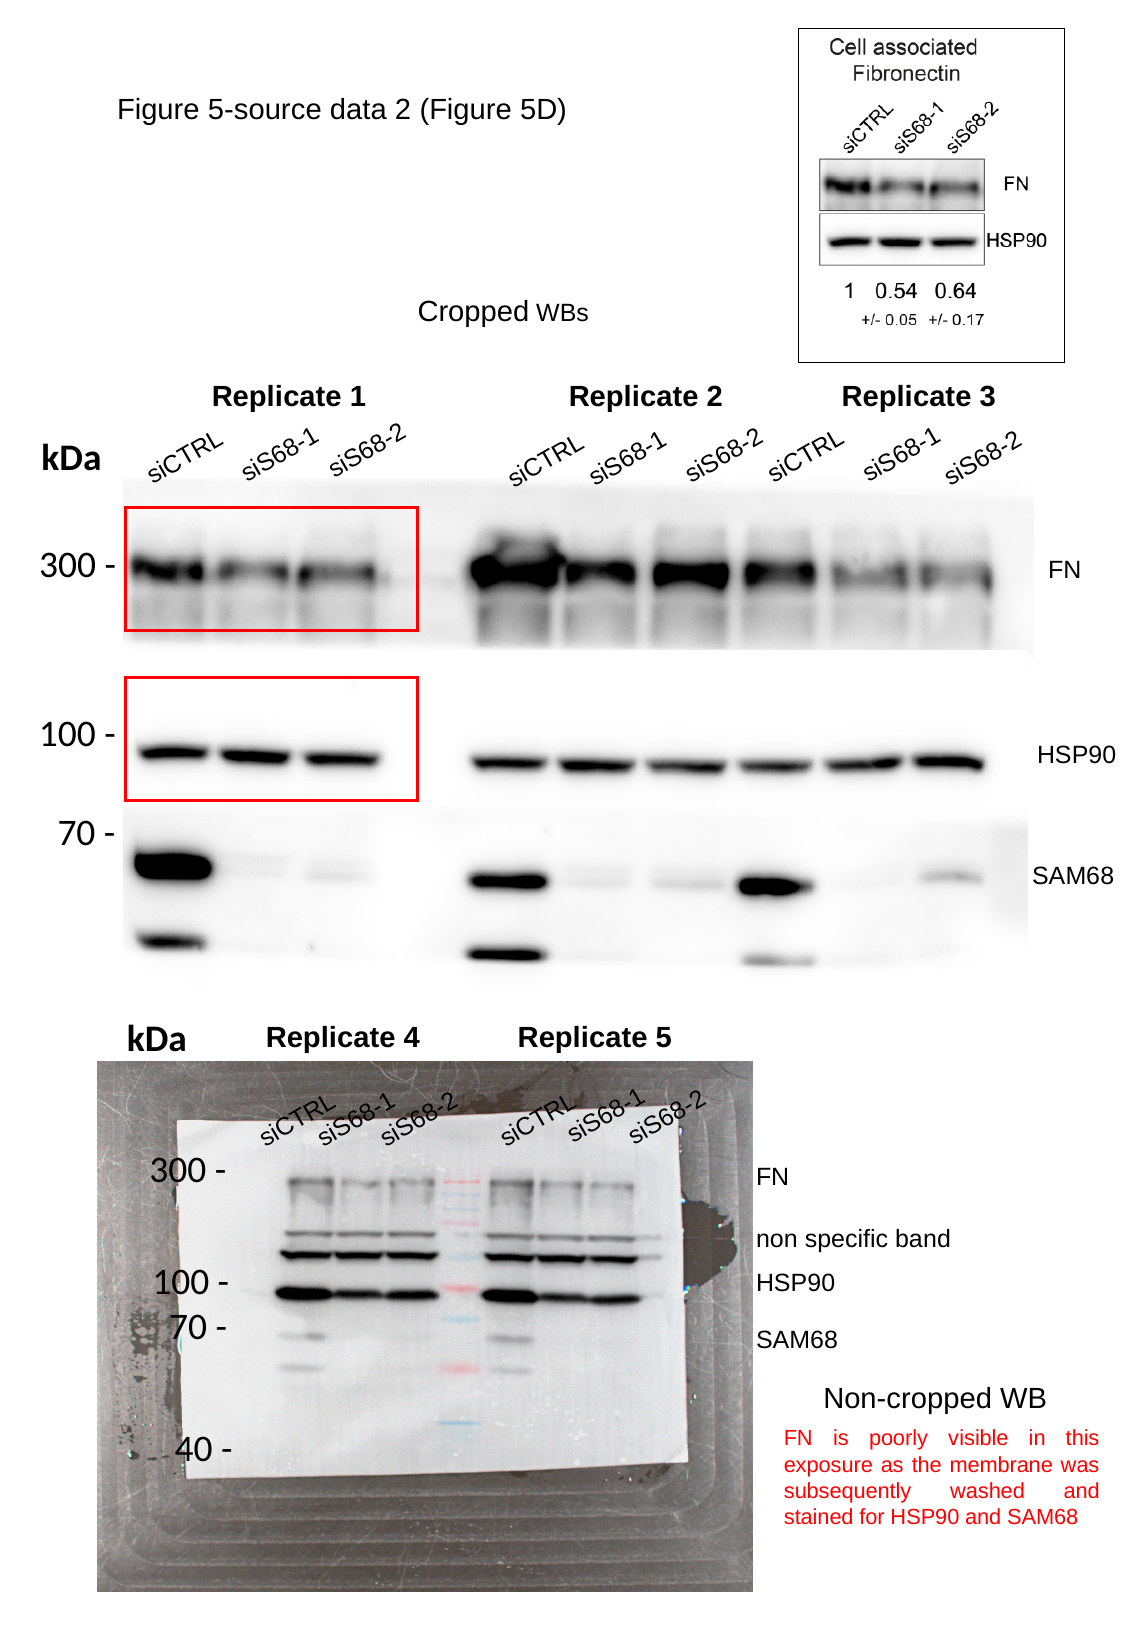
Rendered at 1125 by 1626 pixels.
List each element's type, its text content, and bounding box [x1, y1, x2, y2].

text_box FN is poorly visible in this exposure as the membrane was subsequently washed and stained for HSP90 and SAM68 [768, 1416, 1115, 1537]
text_box 70 - [42, 800, 123, 861]
text_box HSP90 [753, 1259, 856, 1304]
text_box Figure 5-source data 2 (Figure 5D) [69, 82, 616, 133]
text_box SAM68 [753, 1316, 862, 1362]
text_box kDa [26, 425, 123, 486]
text_box Non-cropped WB [806, 1371, 1073, 1416]
text_box 300 - [24, 532, 123, 593]
text_box non specific band [753, 1214, 986, 1260]
text_box 100 - [24, 701, 123, 762]
text_box kDa [112, 1006, 288, 1061]
picture [97, 1061, 753, 1592]
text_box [123, 284, 1125, 994]
text_box FN [753, 1152, 815, 1198]
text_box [235, 1010, 739, 1140]
picture [798, 28, 1065, 284]
